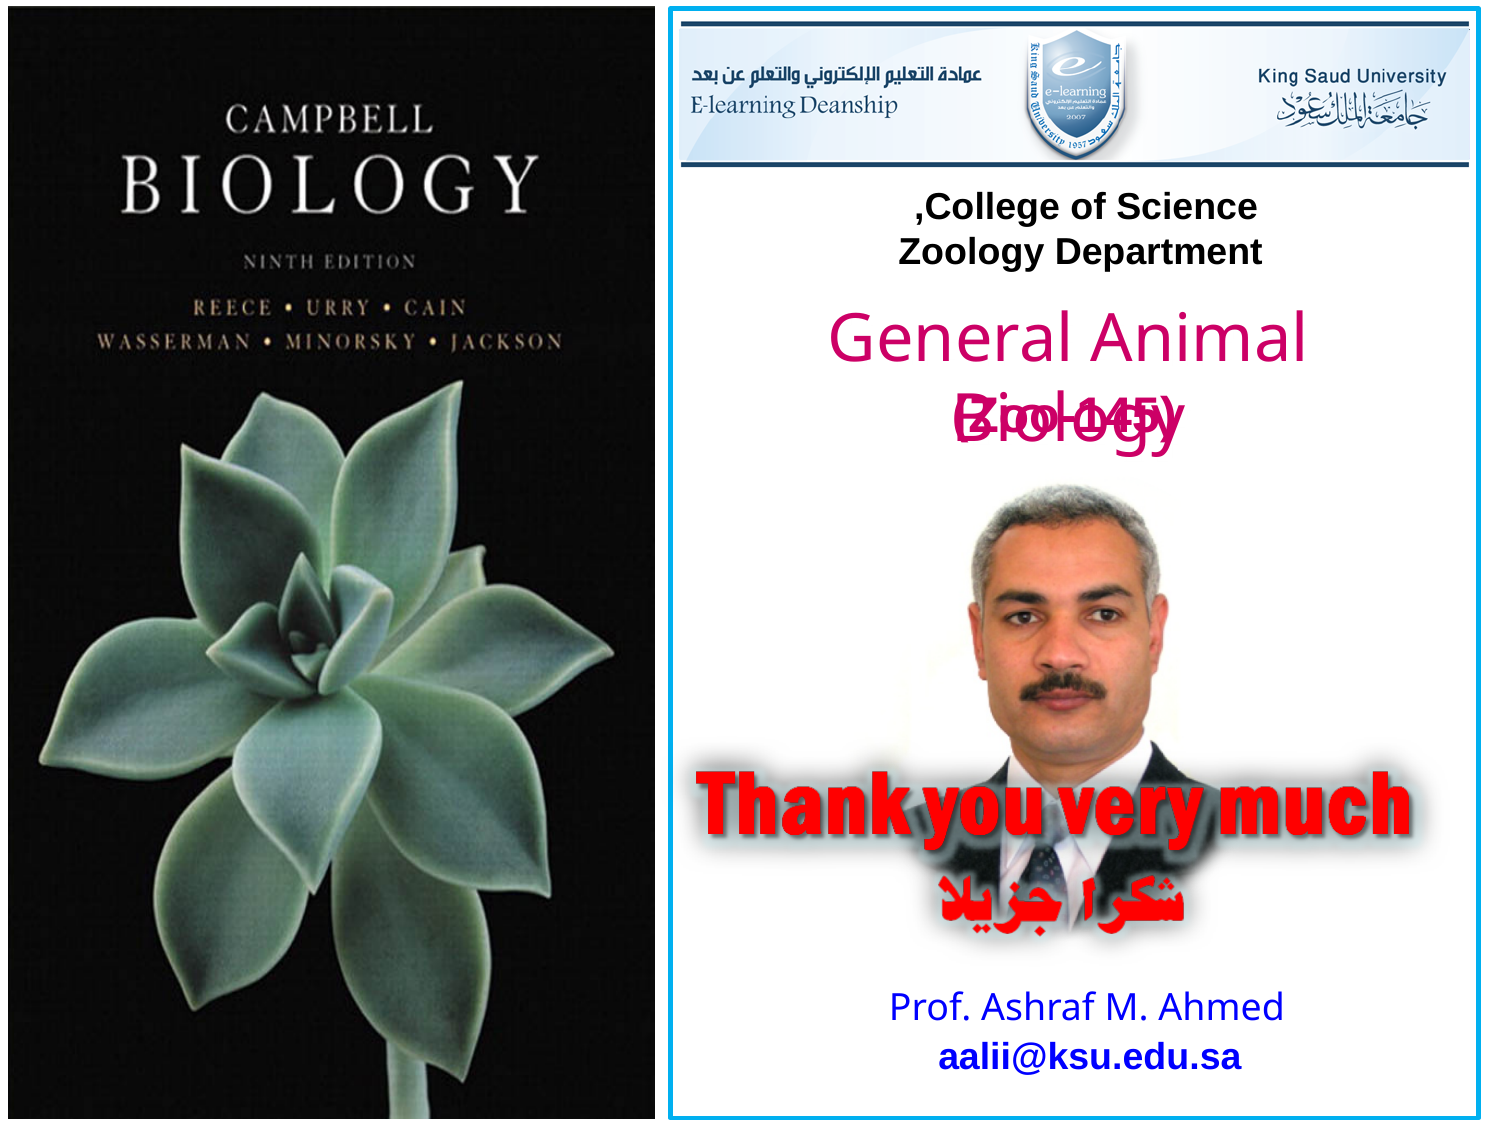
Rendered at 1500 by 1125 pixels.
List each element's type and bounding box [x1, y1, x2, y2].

text_box [670, 8, 1480, 1119]
picture [7, 6, 656, 1120]
picture [678, 762, 1424, 957]
